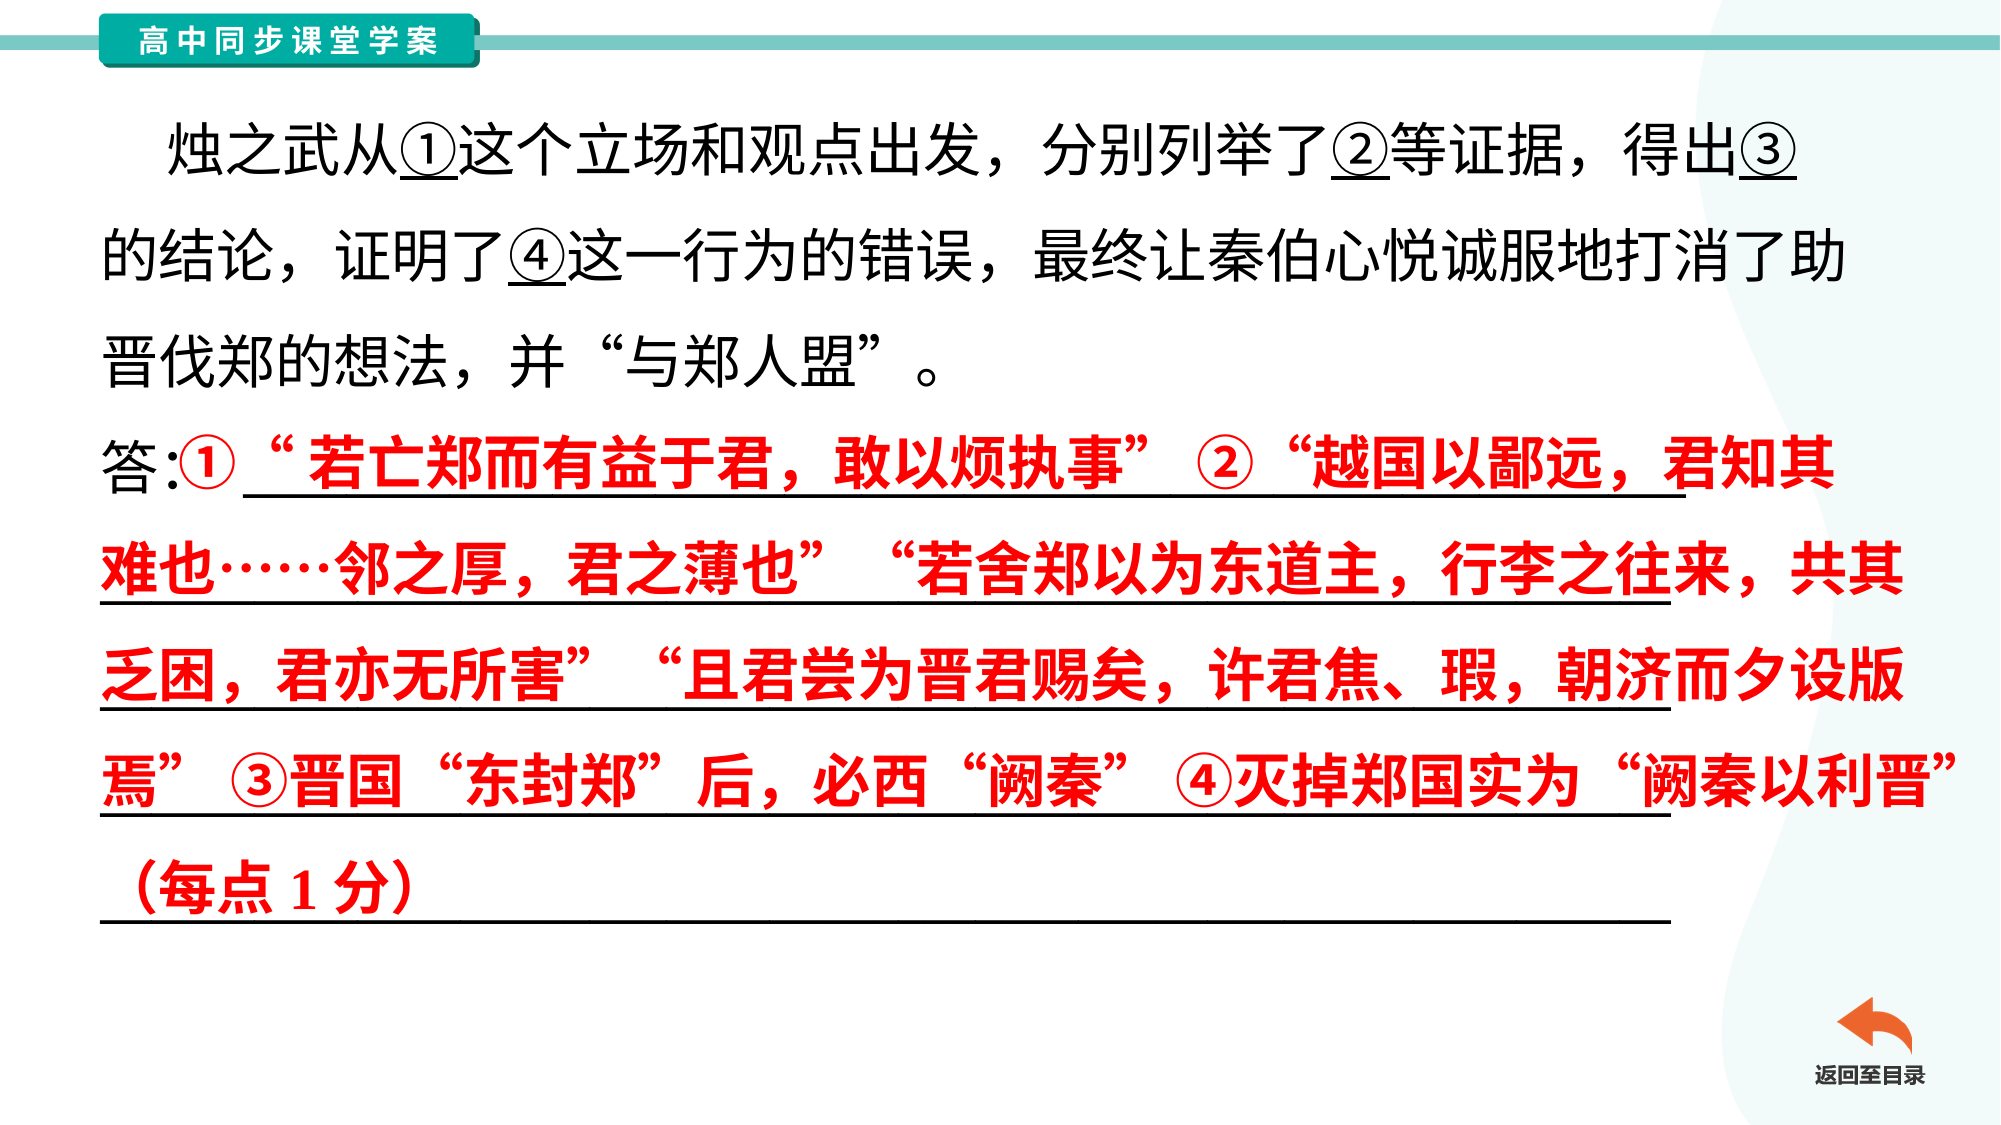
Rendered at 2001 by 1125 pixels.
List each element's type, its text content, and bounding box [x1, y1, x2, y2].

picture [0, 0, 2000, 1125]
text_box 烛之武从①这个立场和观点出发，分别列举了②等证据，得出③ 的结论，证明了④这一行为的错误，最终让秦伯心悦诚服地打消了助 晋伐郑的想法，并“与郑人盟”。 答： ________________________________________________________ _____________________________________________________________ _____________________________________________________________ _____________________________________________________________ _____________________________________________________________ [100, 921, 1899, 927]
text_box ①“若亡郑而有益于君，敢以烦执事” ②“越国以鄙远，君知其 难也……邻之厚，君之薄也”“若舍郑以为东道主，行李之往来，共其 乏困，君亦无所害”“且君尝为晋君赐矣，许君焦、瑕，朝济而夕设版 焉” ③晋国“东封郑”后，必西“阙秦” ④灭掉郑国实为“阙秦以利晋” （每点1分） [100, 389, 1899, 921]
text_box 烛之武从①这个立场和观点出发，分别列举了②等证据，得出③ 的结论，证明了④这一行为的错误，最终让秦伯心悦诚服地打消了助 晋伐郑的想法，并“与郑人盟”。 答： ________________________________________________________ _____________________________________________________________ _____________________________________________________________ _____________________________________________________________ _____________________________________________________________ [100, 76, 1899, 389]
